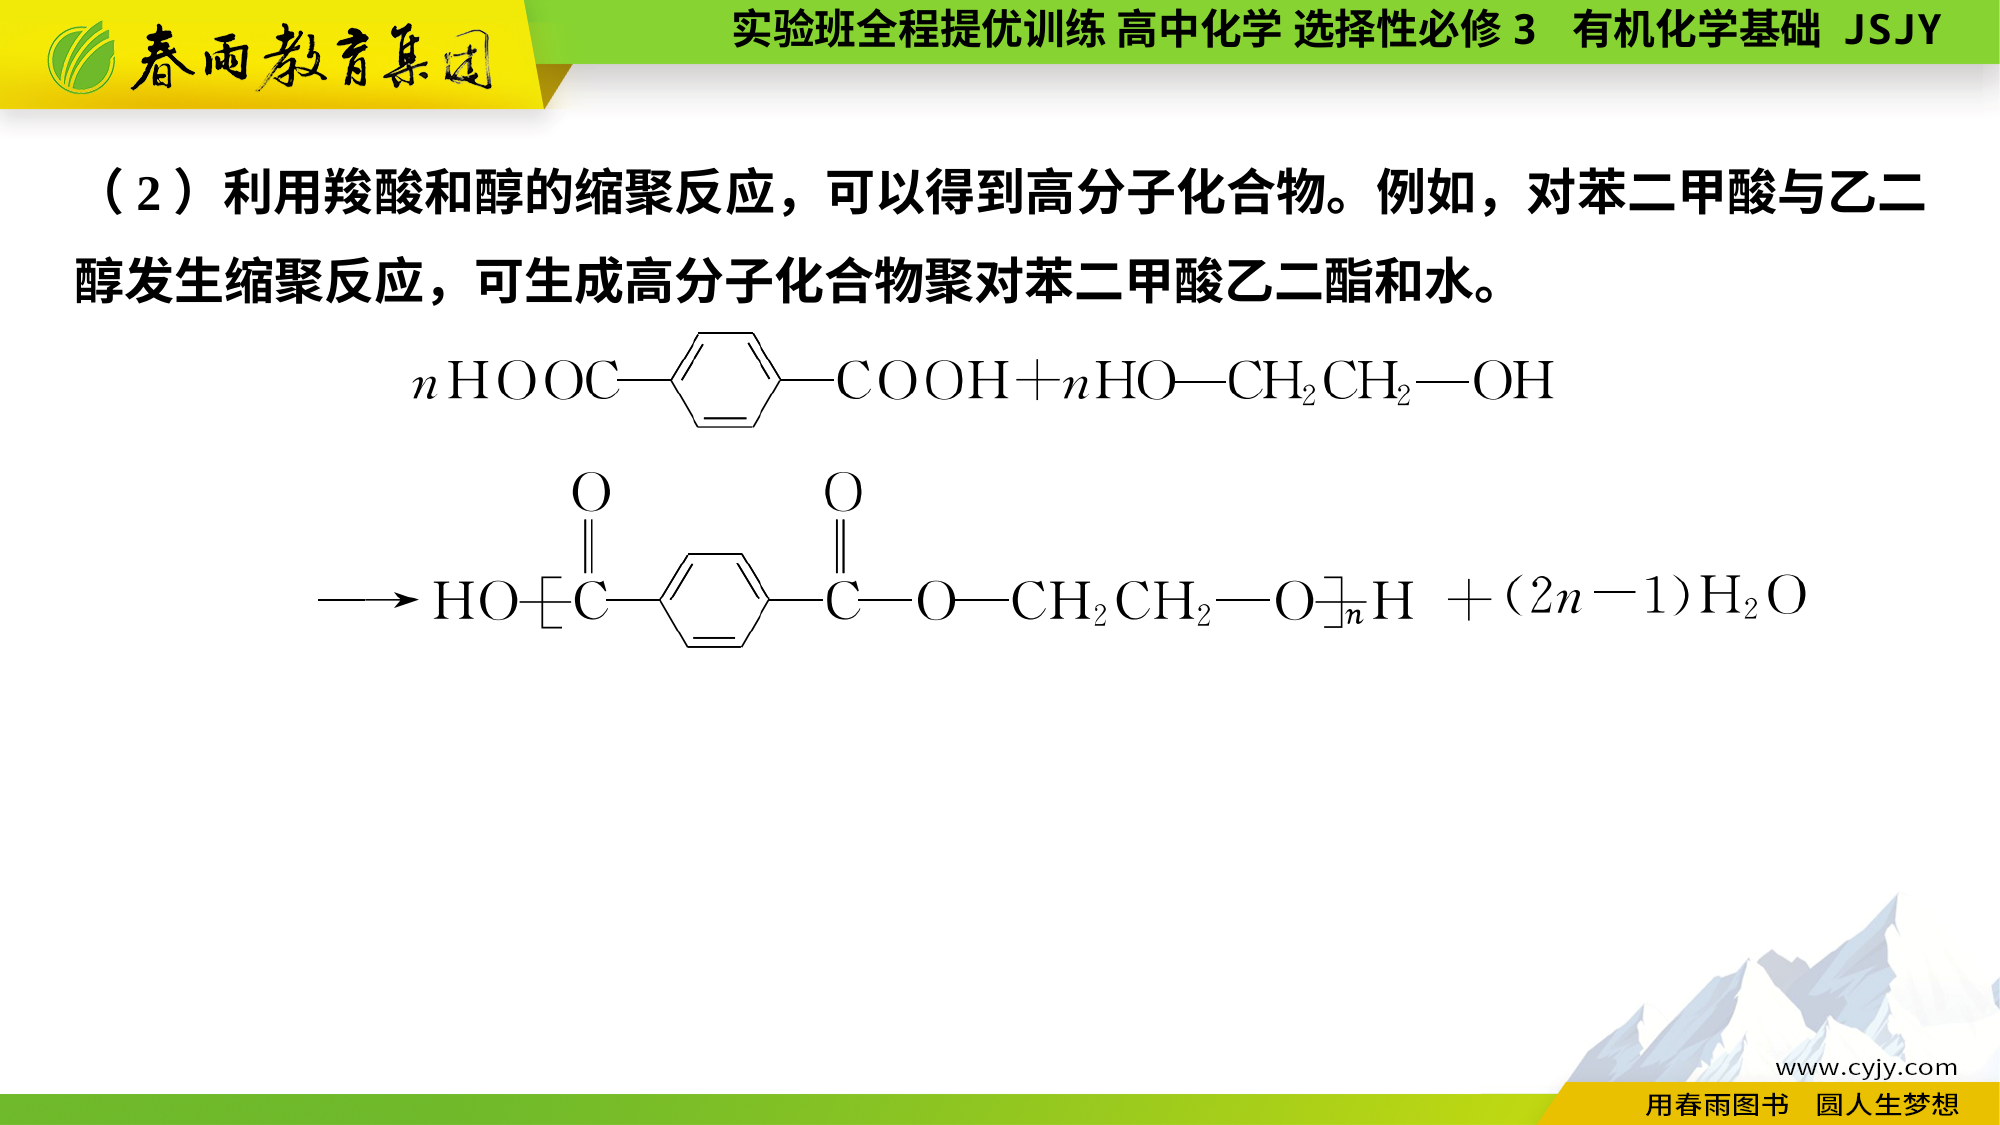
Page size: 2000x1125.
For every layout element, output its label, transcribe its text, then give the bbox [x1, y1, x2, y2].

list （2）利用羧酸和醇的缩聚反应，可以得到高分子化合物。例如，对苯二甲酸与乙二醇发生缩聚反应，可生成高分子化合物聚对苯二甲酸乙二酯和水。 [59, 122, 1944, 308]
picture [0, 0, 2000, 1125]
